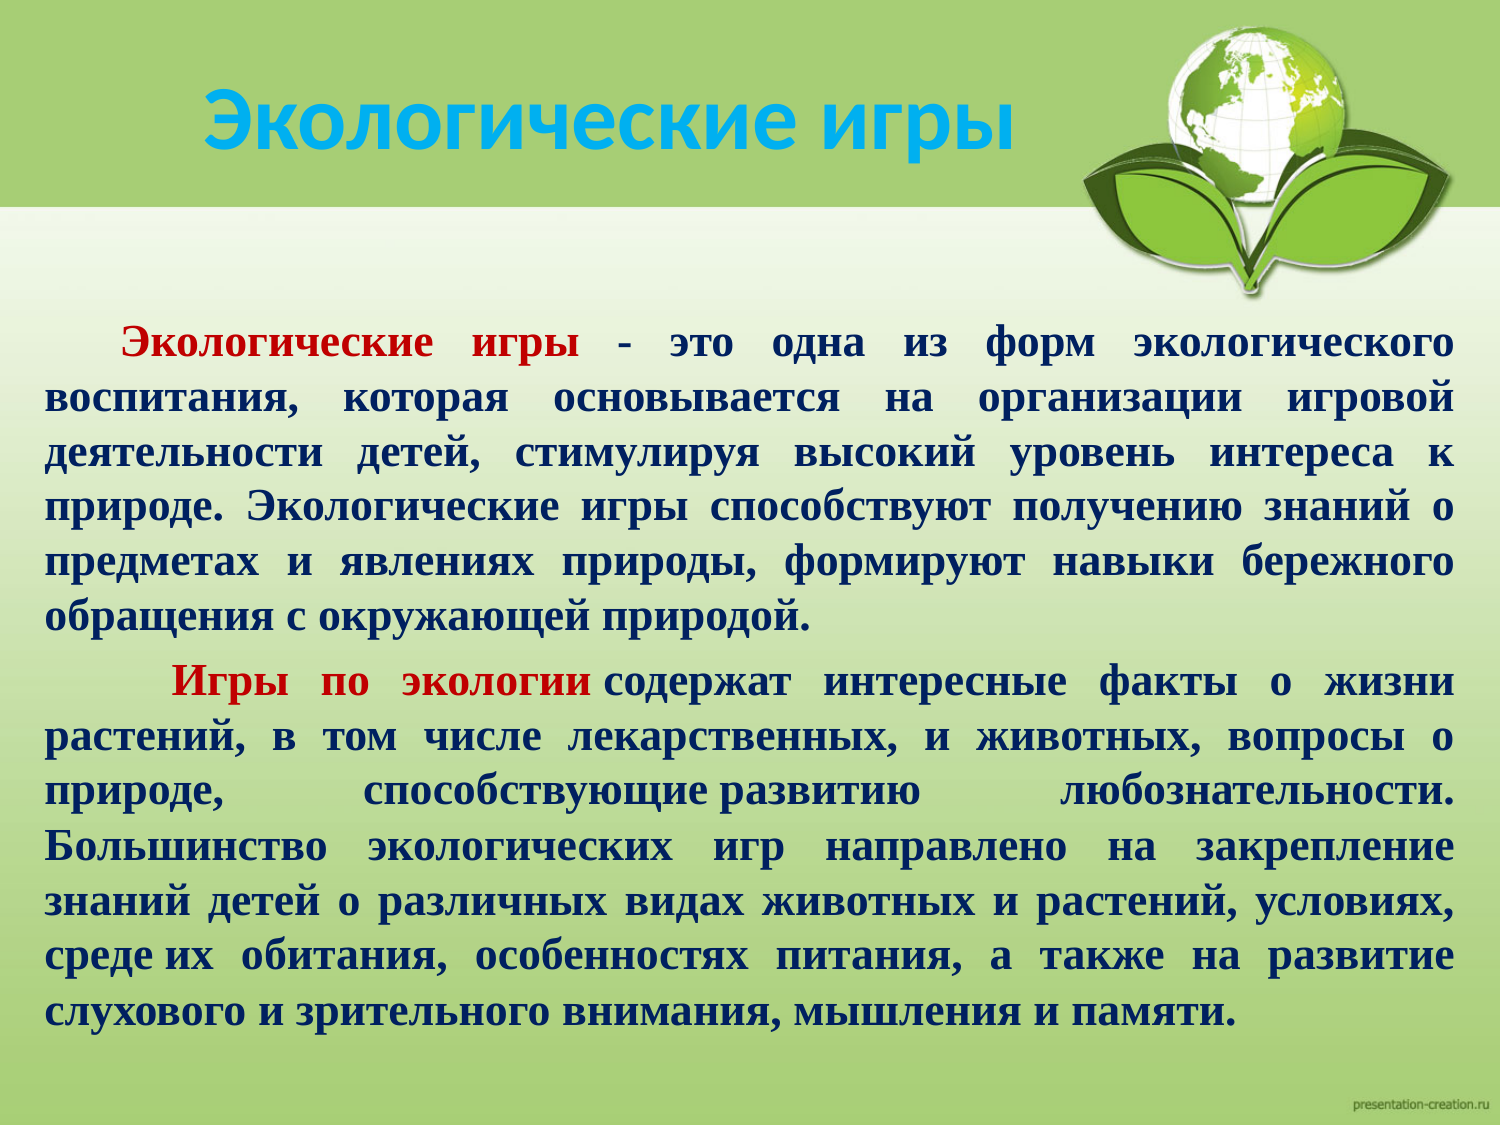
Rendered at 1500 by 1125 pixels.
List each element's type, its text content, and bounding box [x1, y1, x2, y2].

picture [0, 0, 1500, 1125]
title Экологические игры [0, 19, 1223, 207]
list Экологические игры - это одна из форм экологического воспитания, которая основывается на организации игровой деятельности детей, стимулируя высокий уровень интереса к природе. Экологические игры способствуют получению знаний о предметах и явлениях природы, формируют навыки бережного обращения с окружающей природой. Игры по экологии содержат интересные факты о жизни растений, в том числе лекарственных, и животных, вопросы о природе, способствующие развитию любознательности. Большинство экологических игр направлено на закрепление знаний детей о различных видах животных и растений, условиях, среде их обитания, особенностях питания, а также на развитие слухового и зрительного внимания, мышления и памяти. [29, 302, 1471, 1005]
